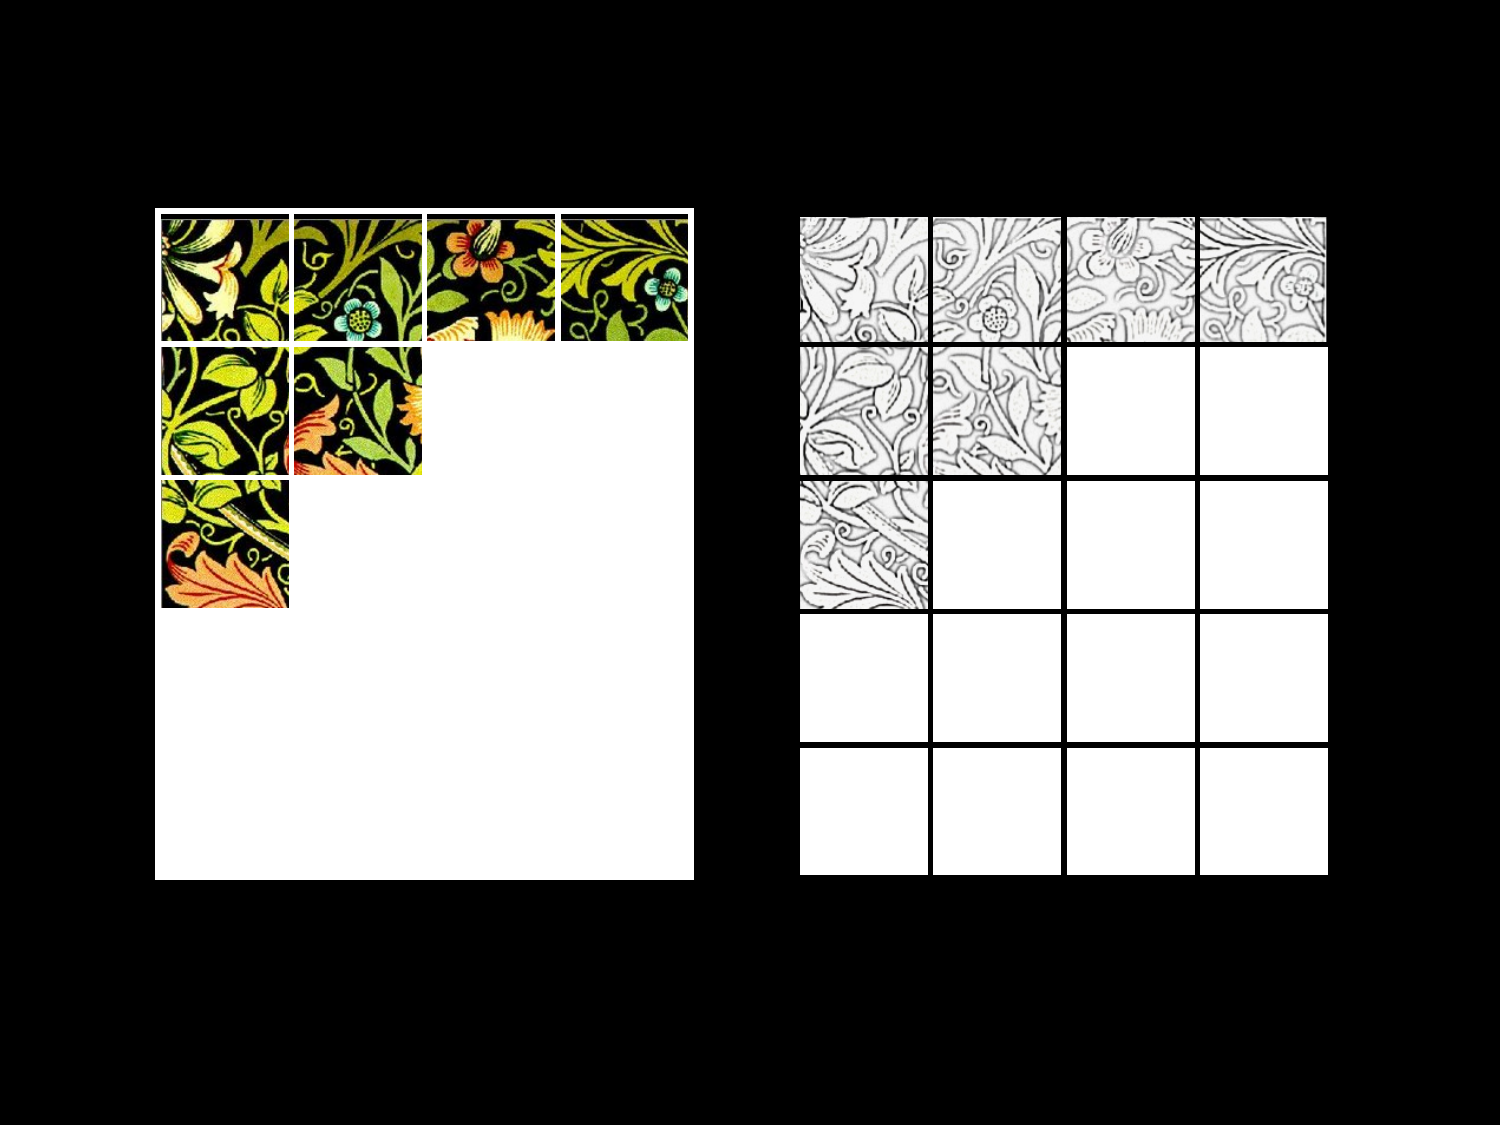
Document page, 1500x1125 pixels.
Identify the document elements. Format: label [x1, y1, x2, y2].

picture [796, 217, 1327, 880]
table_header [1200, 214, 1328, 219]
picture [160, 219, 692, 880]
